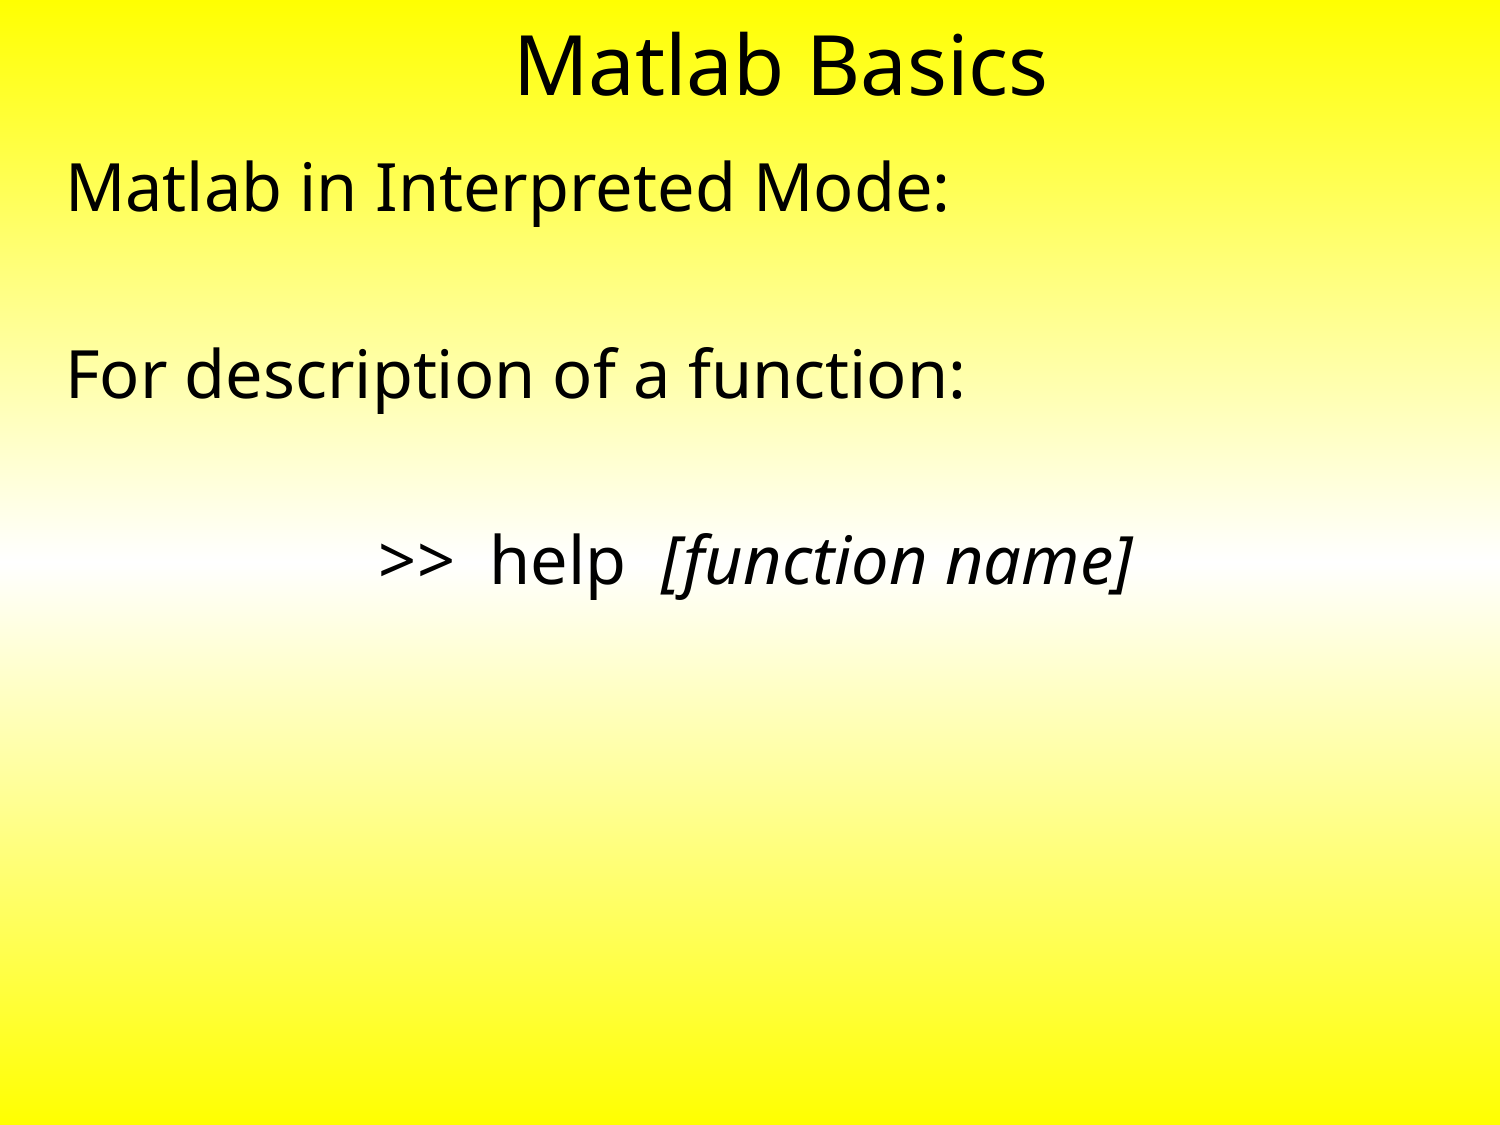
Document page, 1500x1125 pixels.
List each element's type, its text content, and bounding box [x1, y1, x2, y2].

list Matlab in Interpreted Mode: For description of a function: >> help [function name] [50, 137, 1463, 1025]
title Matlab Basics [125, 0, 1438, 125]
